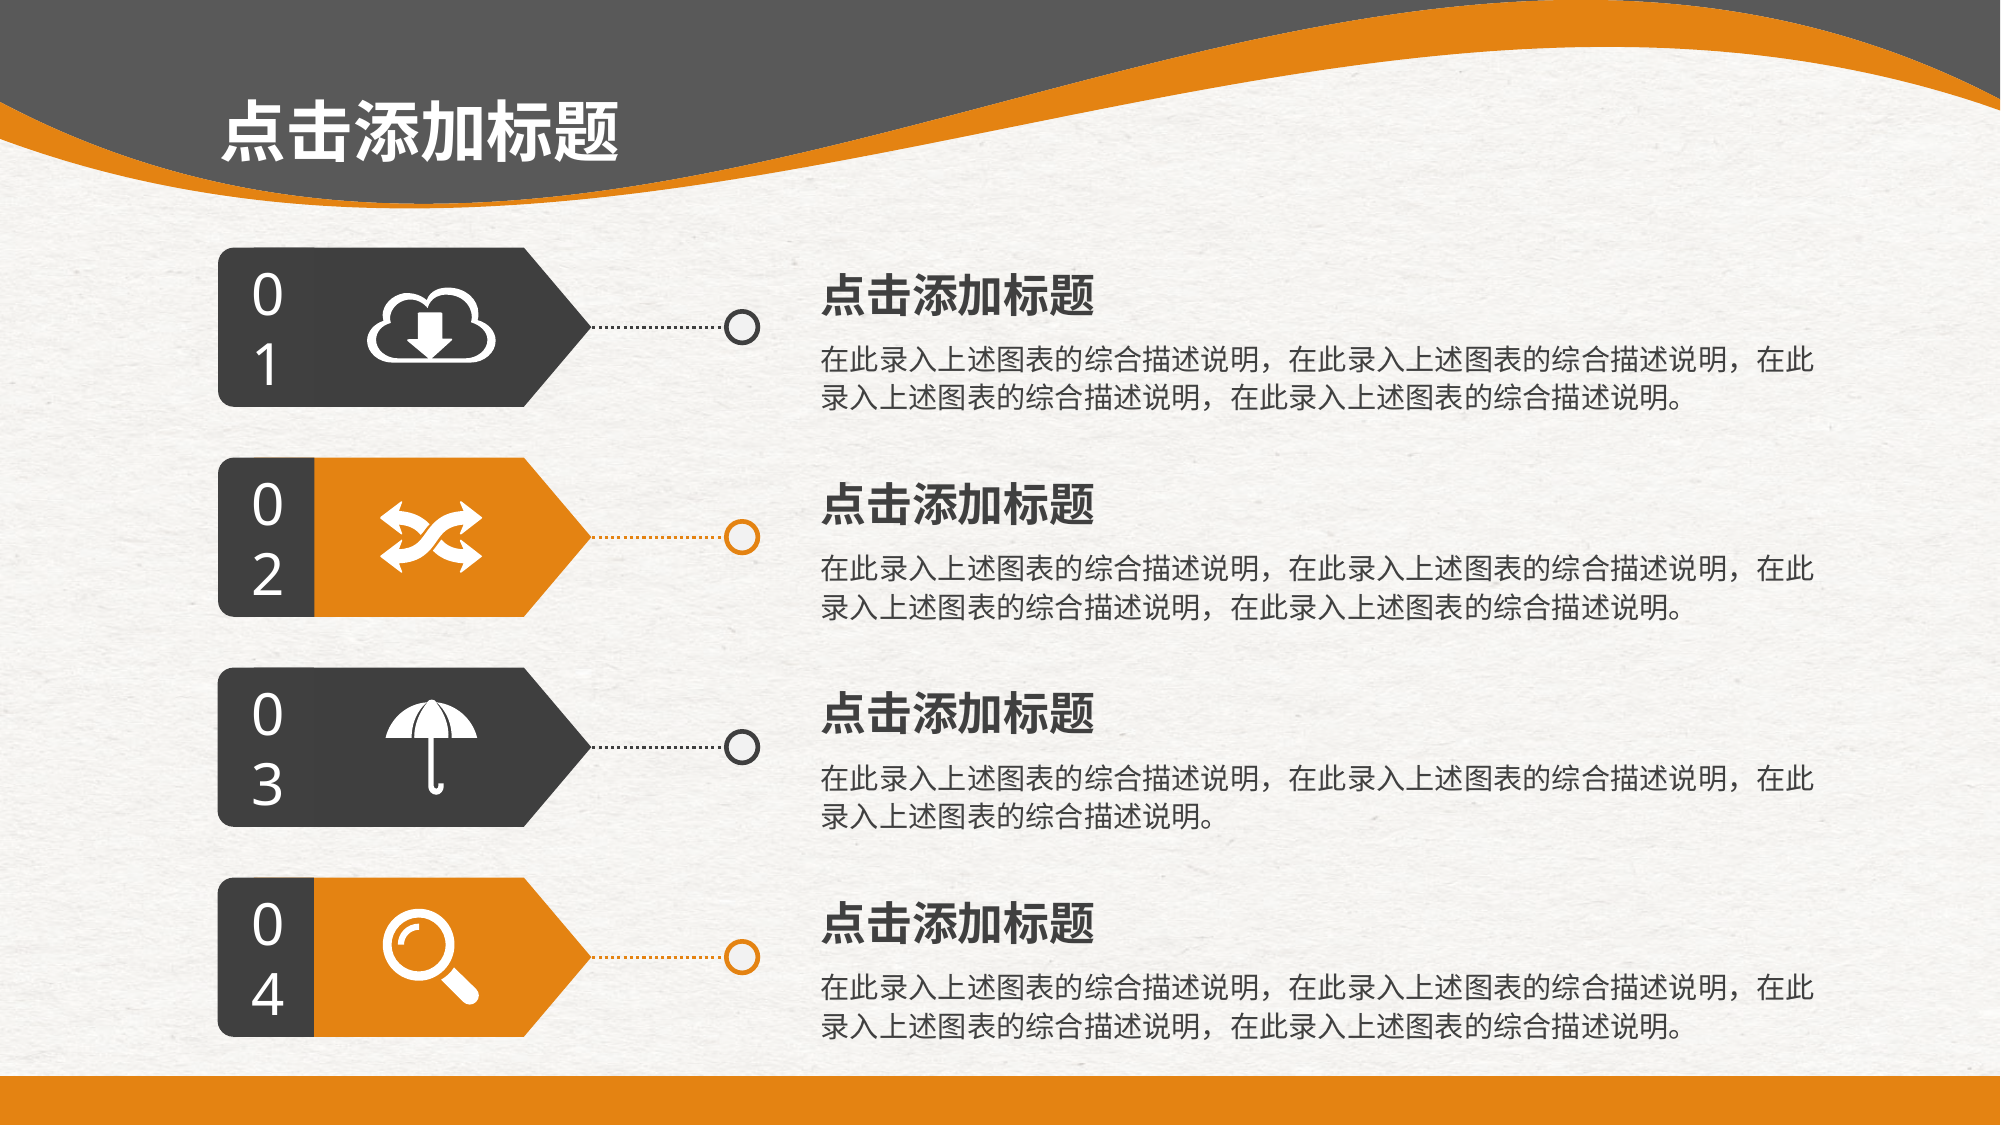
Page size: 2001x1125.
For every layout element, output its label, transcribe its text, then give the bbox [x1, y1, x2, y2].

text_box 点击添加标题 [204, 82, 636, 178]
text_box [727, 520, 759, 554]
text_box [805, 258, 1832, 424]
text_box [805, 886, 1832, 1052]
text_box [218, 457, 727, 617]
text_box 在此录入上述图表的描述说明，在此录入上述图表的描述说明，在此录入上述图表的描述说明，在此录入上述图表的描述说明，在此录入描述说明。 您的内容打在这里，或者通过复制您的文本后，在此框中选择粘贴，并选择只保留文字。您的内容打在这里，或者通过复制您的文本后。 [0, 47, 2000, 1076]
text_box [805, 677, 1832, 843]
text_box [805, 468, 1832, 633]
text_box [217, 667, 727, 827]
text_box [727, 940, 759, 974]
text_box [218, 247, 727, 407]
text_box [727, 310, 759, 344]
text_box [727, 730, 759, 764]
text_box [217, 877, 727, 1037]
